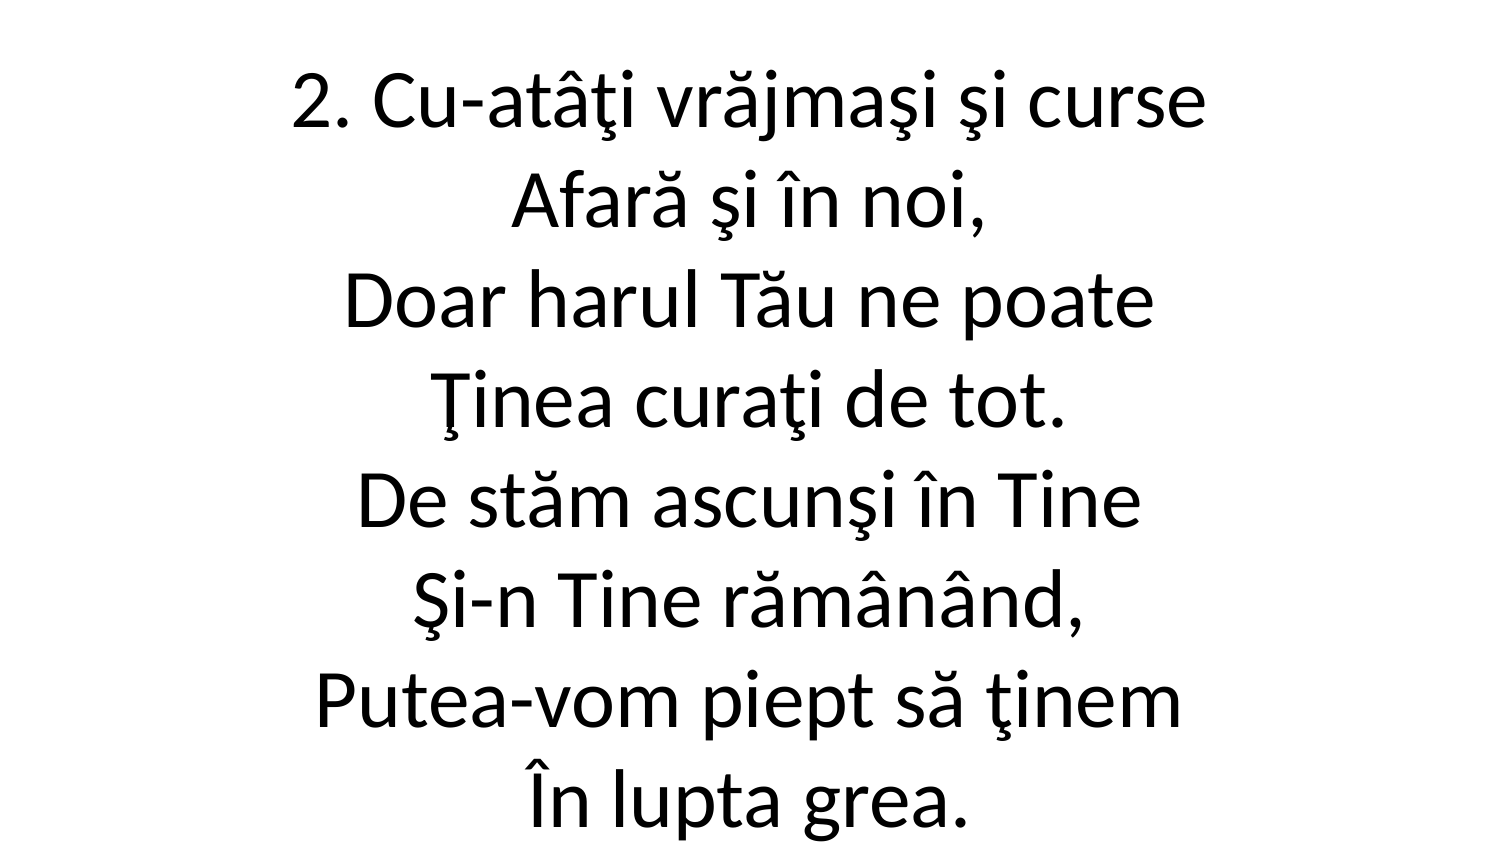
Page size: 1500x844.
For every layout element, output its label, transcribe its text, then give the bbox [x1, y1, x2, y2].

text_box 2. Cu-atâţi vrăjmaşi şi curse Afară şi în noi, Doar harul Tău ne poate Ţinea curaţi de tot. De stăm ascunşi în Tine Şi-n Tine rămânând, Putea-vom piept să ţinem În lupta grea. [275, 0, 1225, 844]
